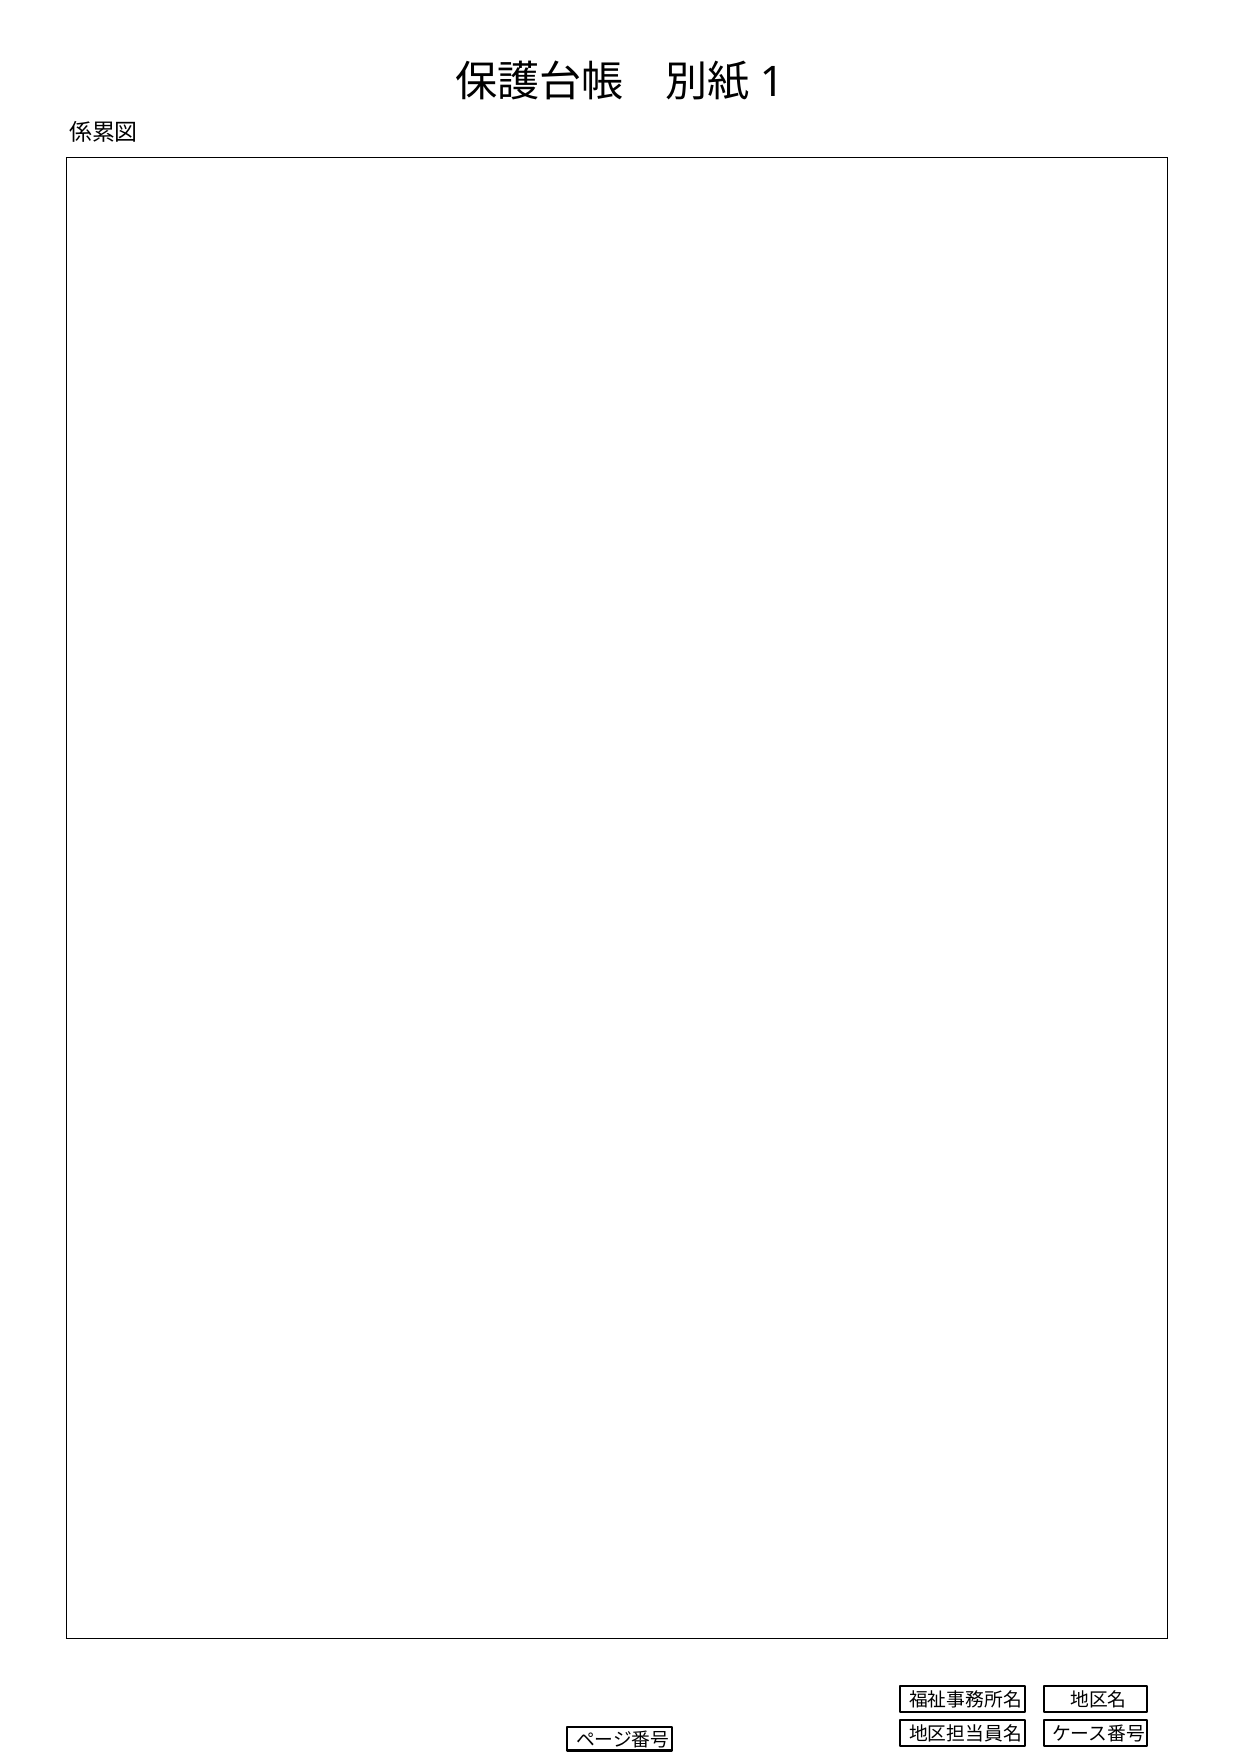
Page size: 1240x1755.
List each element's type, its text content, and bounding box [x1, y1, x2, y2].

text_box 福祉事務所名 [898, 1684, 1027, 1714]
table_header [67, 158, 1167, 1638]
text_box ケース番号 [1042, 1718, 1149, 1748]
text_box 保護台帳 別紙1 [66, 47, 1174, 113]
text_box 地区担当員名 [898, 1718, 1027, 1748]
text_box ページ番号 [565, 1725, 674, 1753]
text_box 地区名 [1042, 1684, 1149, 1714]
text_box 係累図 [67, 115, 258, 145]
